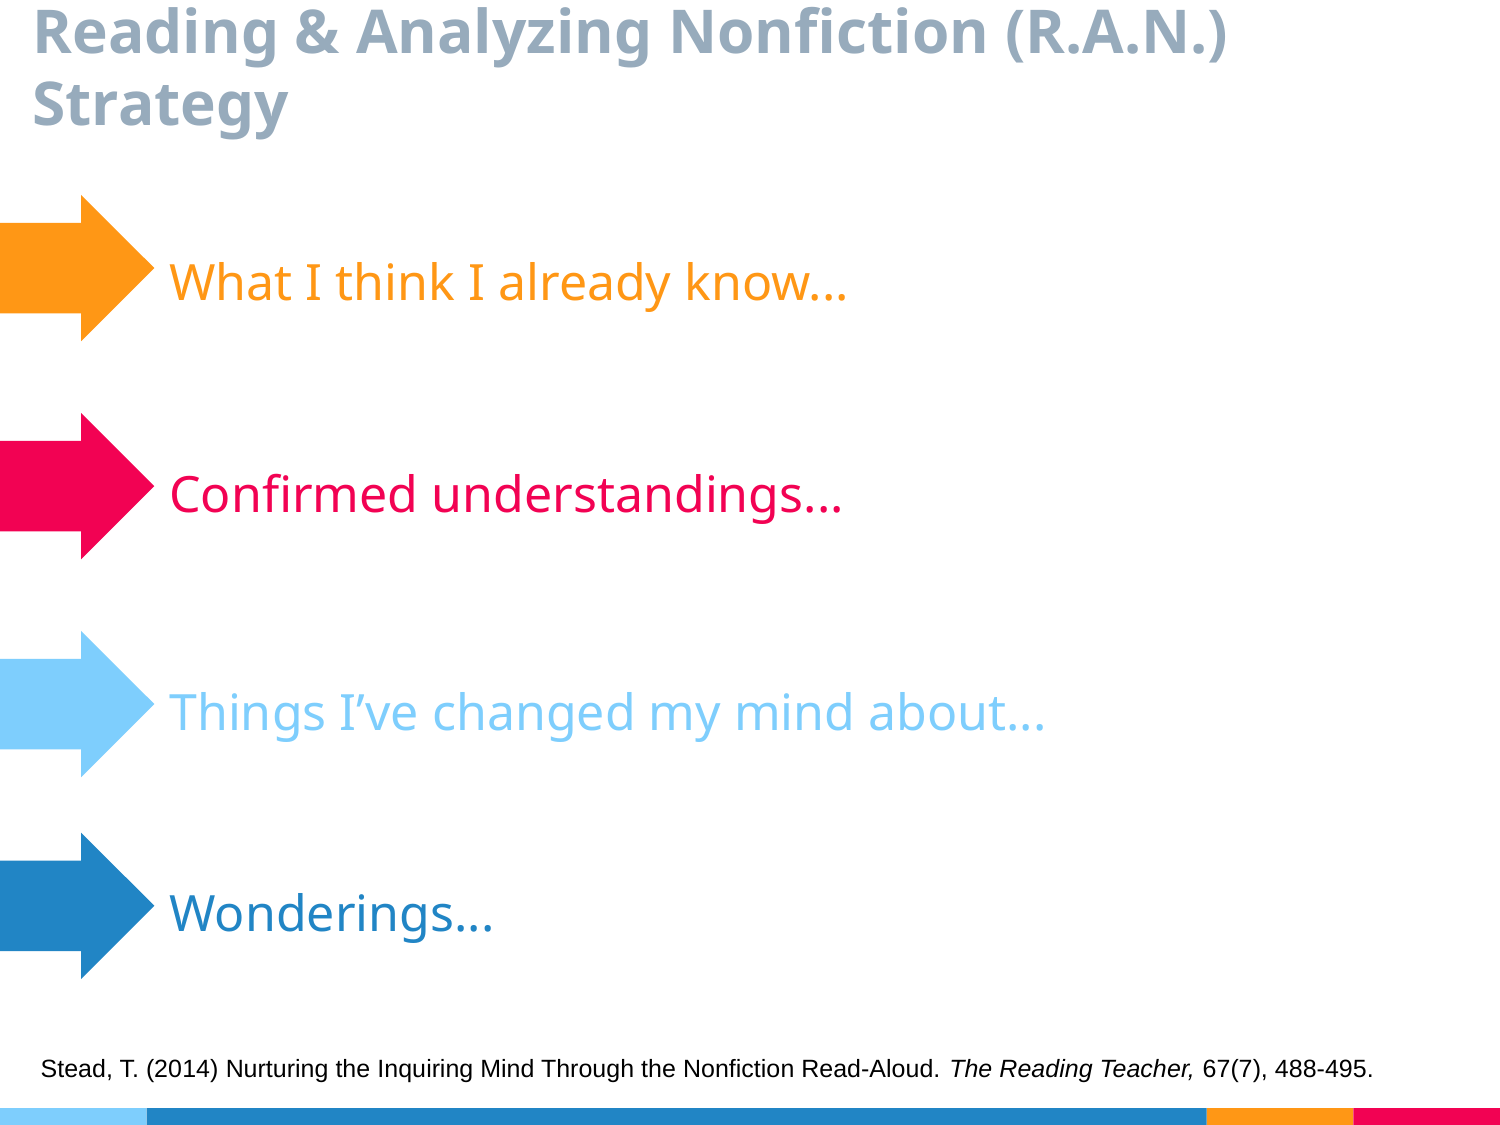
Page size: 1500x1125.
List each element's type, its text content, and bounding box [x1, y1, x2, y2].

title What I think I already know... [154, 210, 1474, 326]
title Reading & Analyzing Nonfiction (R.A.N.) Strategy [17, 28, 1483, 153]
text_box [0, 194, 155, 342]
text_box [0, 832, 154, 979]
text_box [0, 412, 155, 560]
text_box [0, 630, 155, 778]
title Wonderings... [154, 853, 1388, 957]
title Things I’ve changed my mind about... [154, 652, 1450, 756]
text_box Stead, T. (2014) Nurturing the Inquiring Mind Through the Nonfiction Read-Aloud. The Reading Teacher, 67(7), 488-495. [25, 1033, 1491, 1094]
title Confirmed understandings... [154, 434, 1388, 538]
